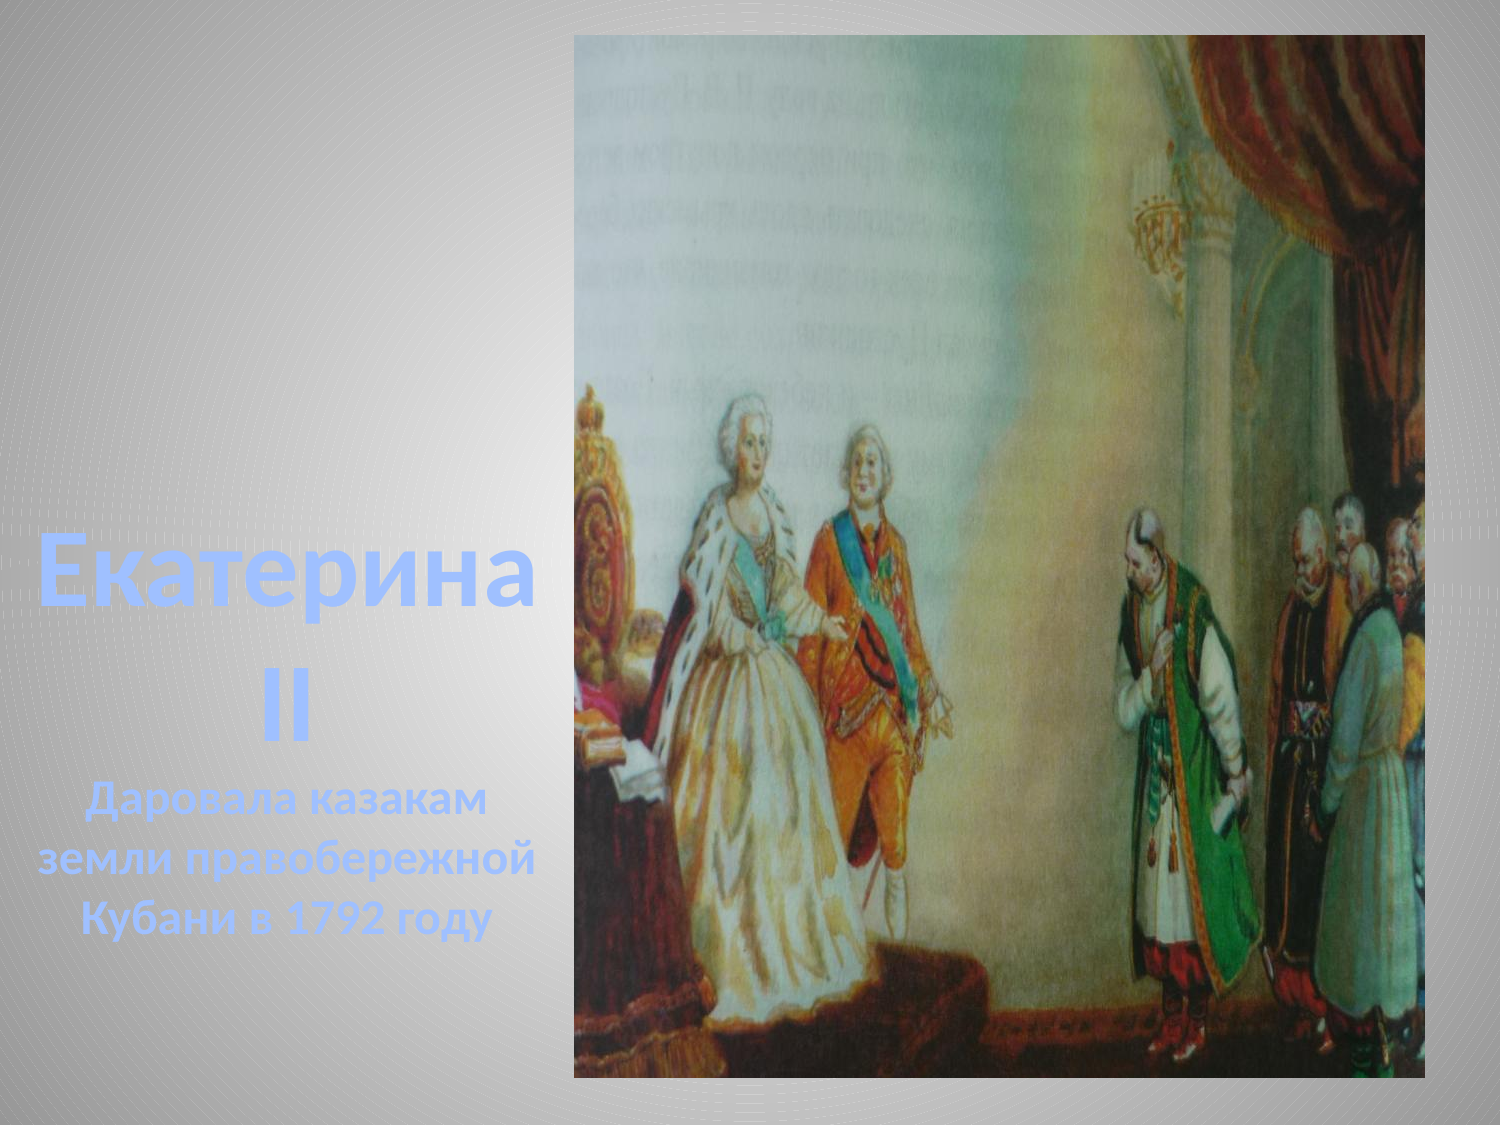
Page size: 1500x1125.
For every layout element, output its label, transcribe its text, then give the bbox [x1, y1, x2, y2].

text_box Екатерина II Даровала казакам земли правобережной Кубани в 1792 году [0, 486, 568, 952]
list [573, 34, 1426, 1079]
